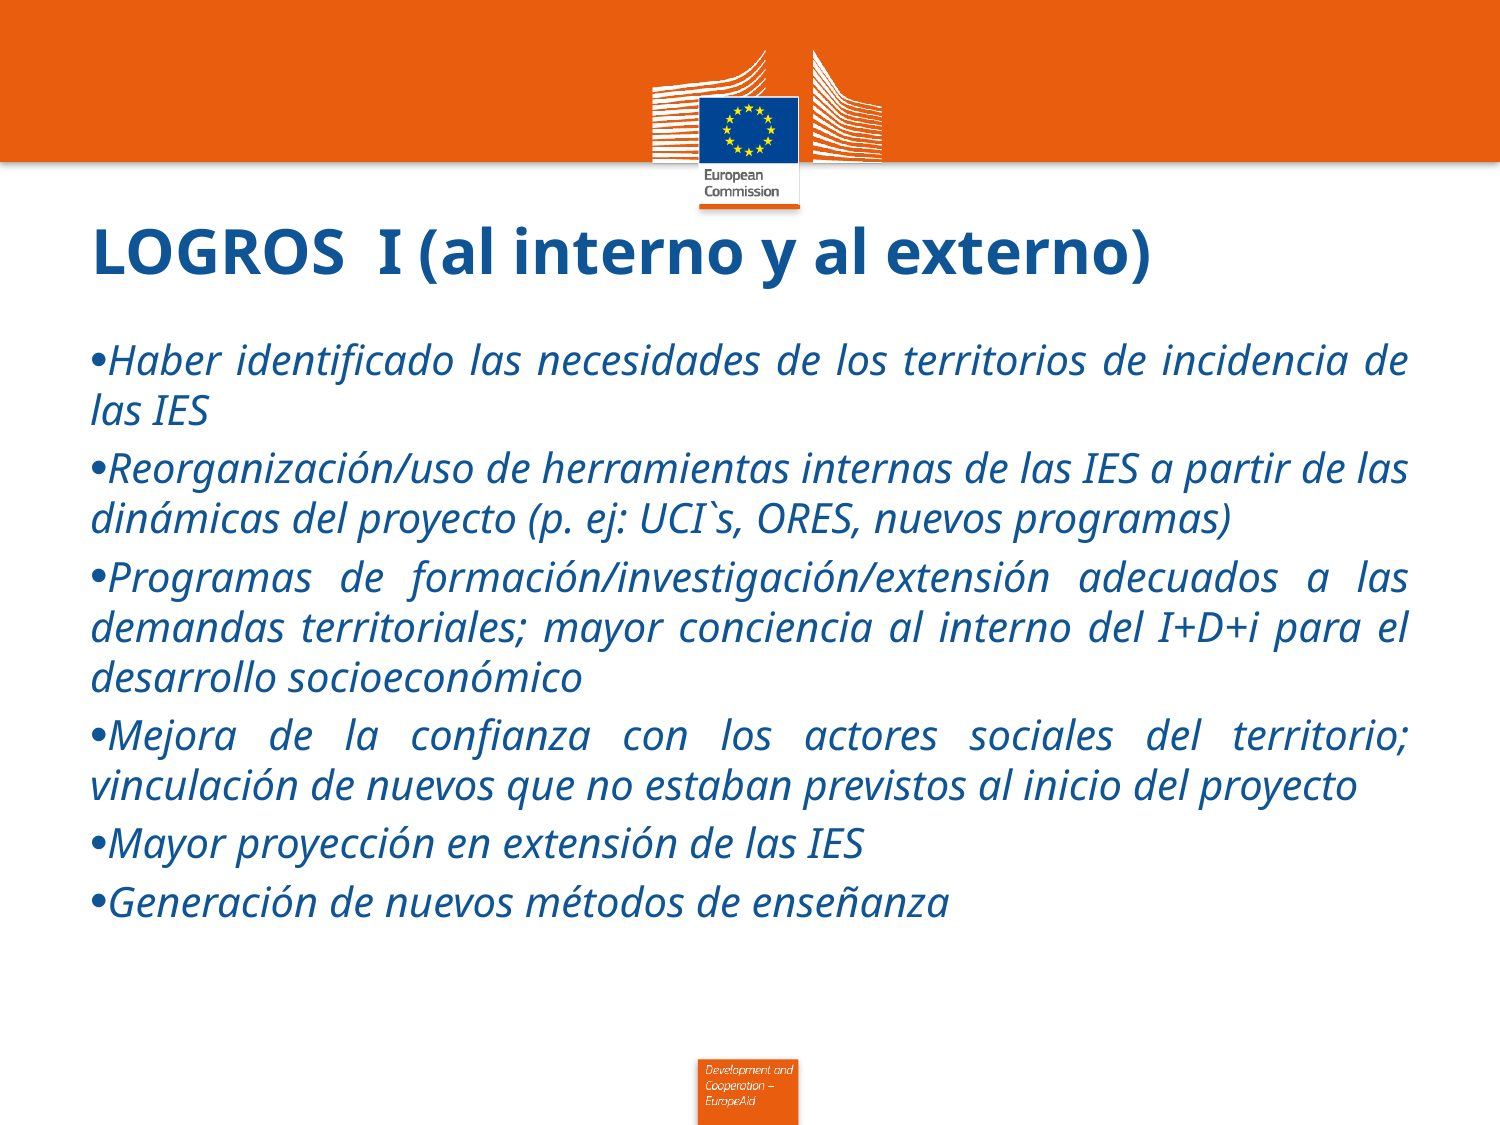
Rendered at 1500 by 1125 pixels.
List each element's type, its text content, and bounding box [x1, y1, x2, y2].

picture [615, 50, 882, 219]
title LOGROS I (al interno y al externo) [76, 219, 1427, 280]
list Haber identificado las necesidades de los territorios de incidencia de las IES Reorganización/uso de herramientas internas de las IES a partir de las dinámicas del proyecto (p. ej: UCI`s, ORES, nuevos programas) Programas de formación/investigación/extensión adecuados a las demandas territoriales; mayor conciencia al interno del I+D+i para el desarrollo socioeconómico Mejora de la confianza con los actores sociales del territorio; vinculación de nuevos que no estaban previstos al inicio del proyecto Mayor proyección en extensión de las IES Generación de nuevos métodos de enseñanza [74, 326, 1426, 989]
picture [698, 1059, 799, 1125]
